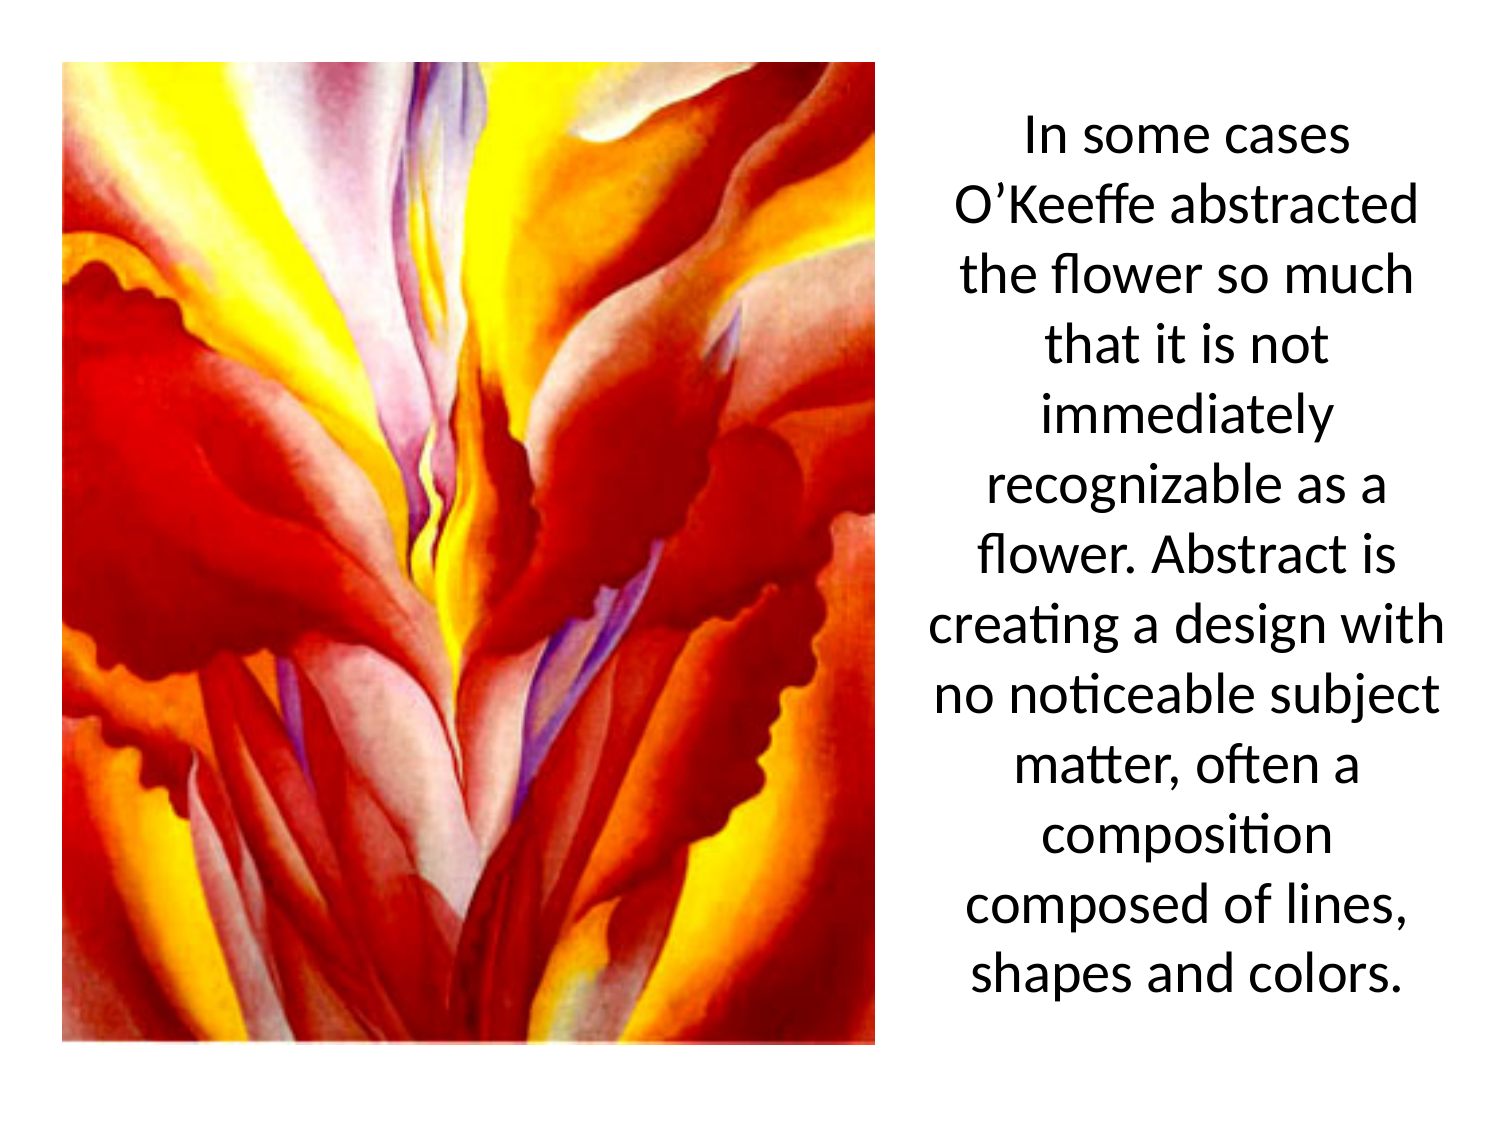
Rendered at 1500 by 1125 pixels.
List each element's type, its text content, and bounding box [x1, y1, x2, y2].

text_box In some cases O’Keeffe abstracted the flower so much that it is not immediately recognizable as a flower. Abstract is creating a design with no noticeable subject matter, often a composition composed of lines, shapes and colors. [912, 87, 1463, 1012]
picture [62, 62, 876, 1045]
